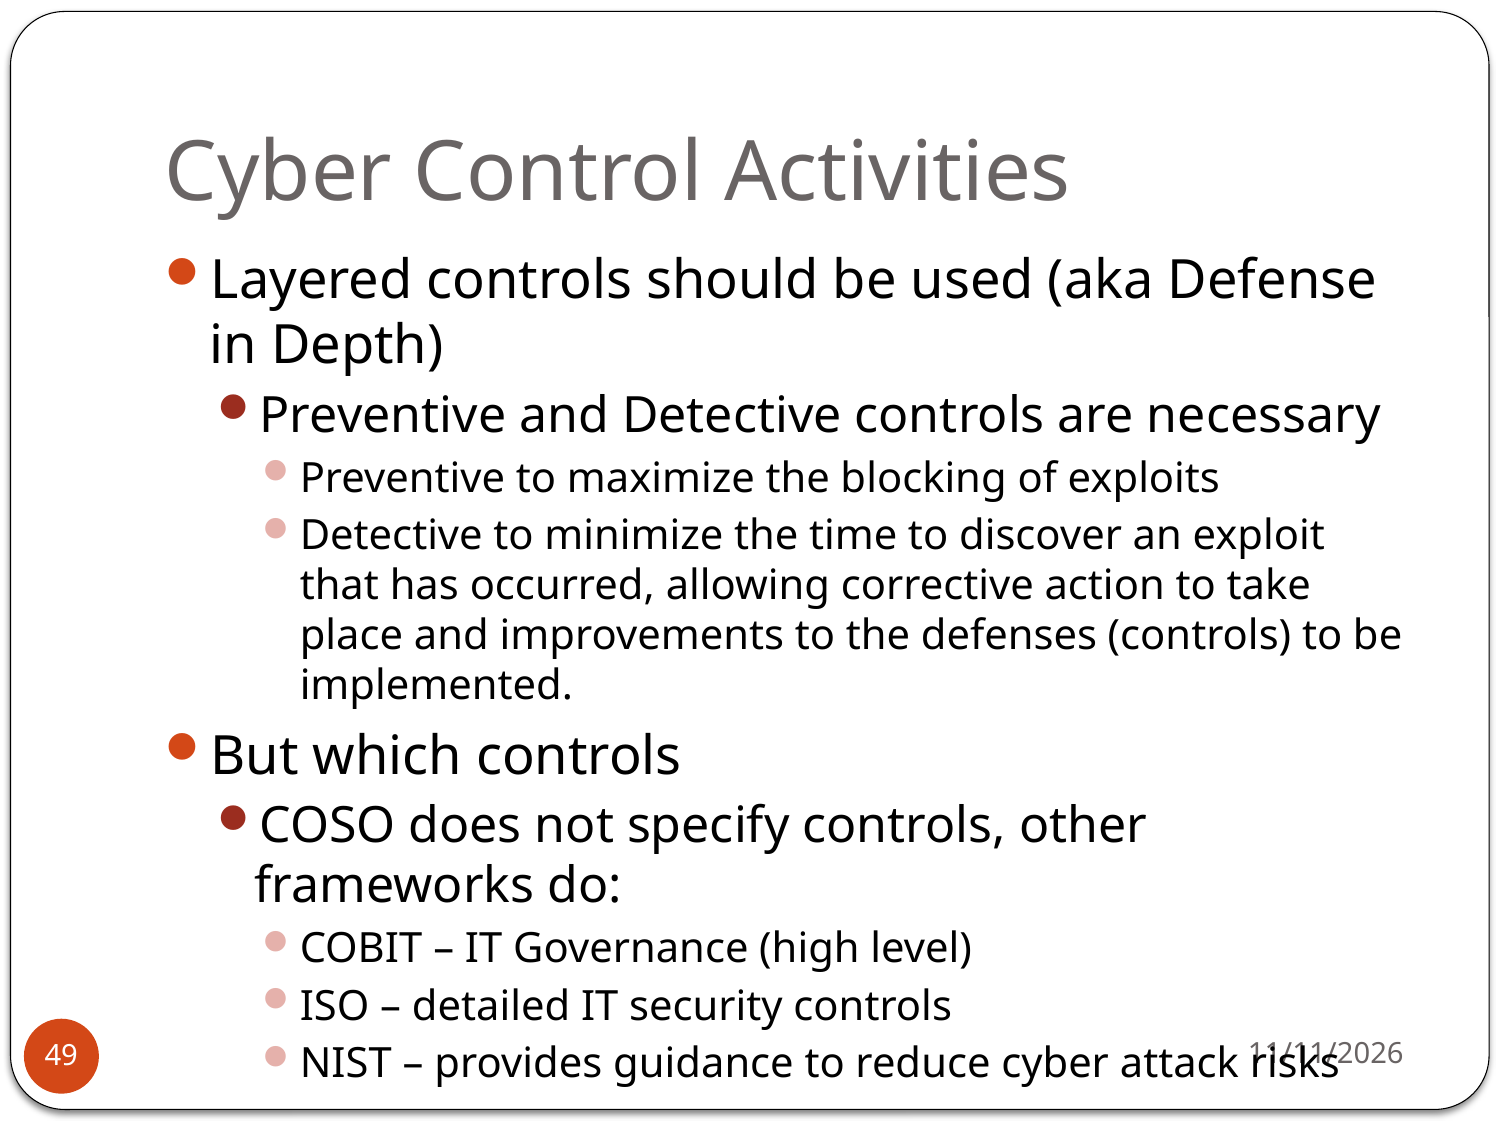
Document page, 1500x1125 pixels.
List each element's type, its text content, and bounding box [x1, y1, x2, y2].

title Cyber Control Activities [150, 45, 1425, 233]
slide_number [1012, 1015, 1419, 1094]
list Layered controls should be used (aka Defense in Depth) Preventive and Detective controls are necessary Preventive to maximize the blocking of exploits Detective to minimize the time to discover an exploit that has occurred, allowing corrective action to take place and improvements to the defenses (controls) to be implemented. But which controls COSO does not specify controls, other frameworks do: COBIT – IT Governance (high level) ISO – detailed IT security controls NIST – provides guidance to reduce cyber attack risks [150, 237, 1425, 988]
slide_number 49 [23, 1018, 99, 1094]
